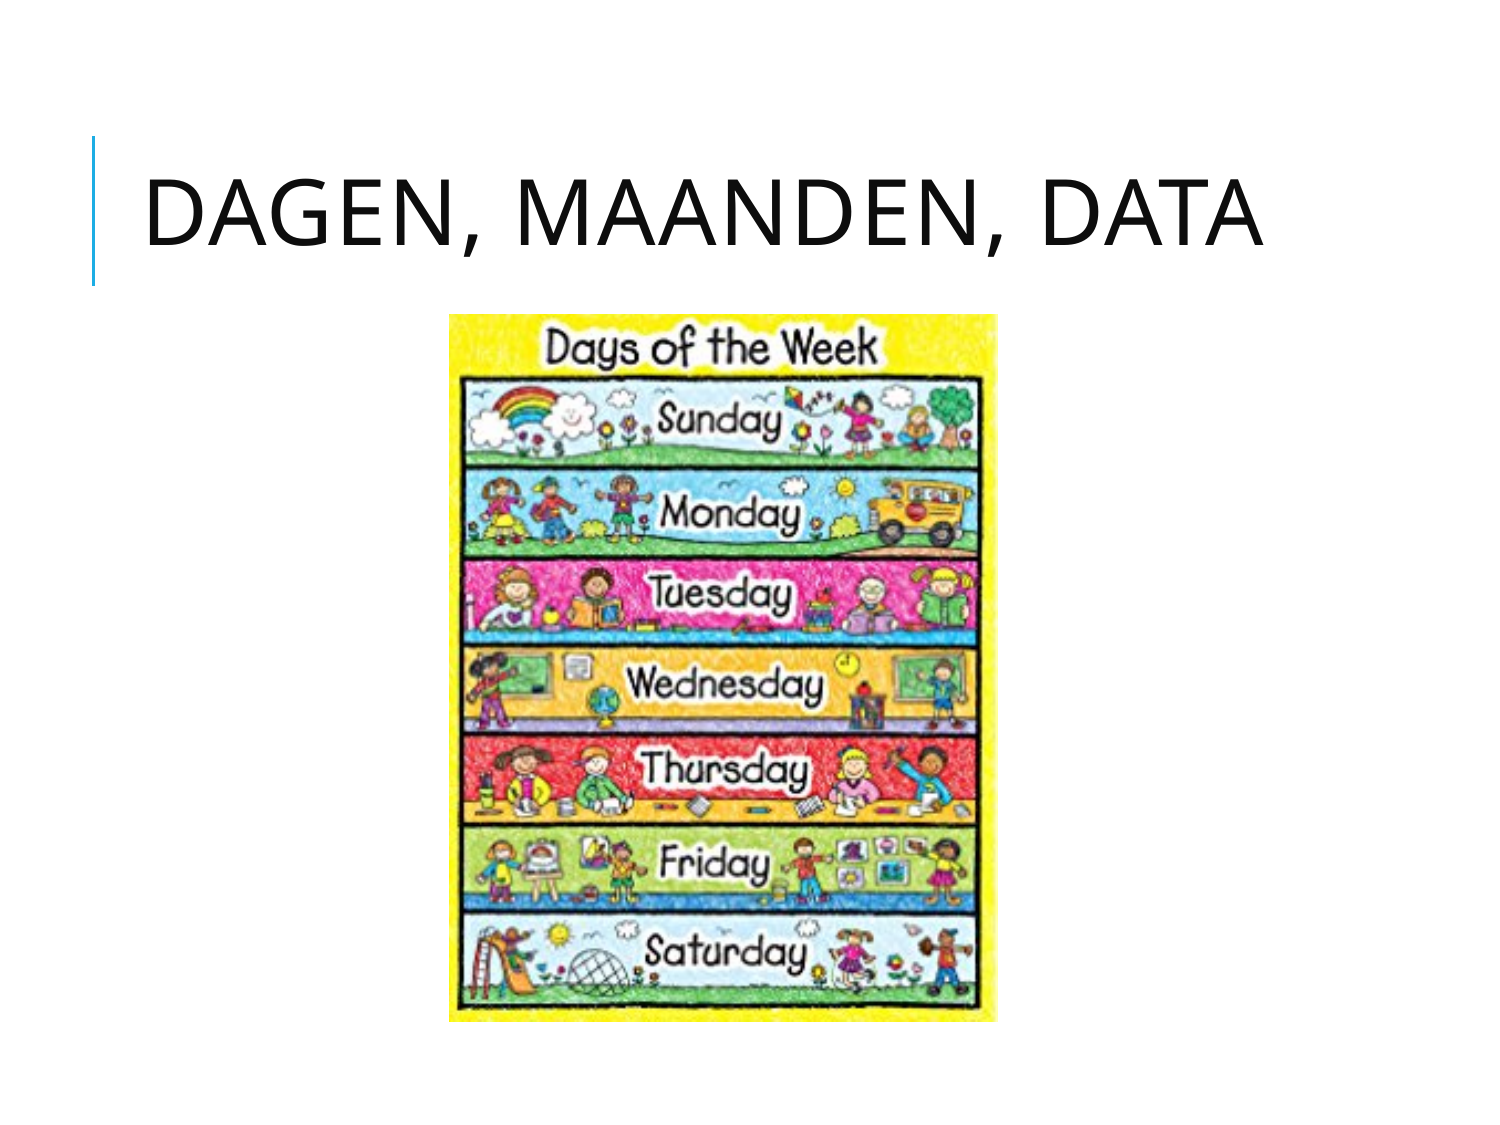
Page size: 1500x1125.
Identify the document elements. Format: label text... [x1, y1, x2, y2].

picture [449, 314, 999, 1022]
title Dagen, maanden, data [126, 96, 1322, 342]
